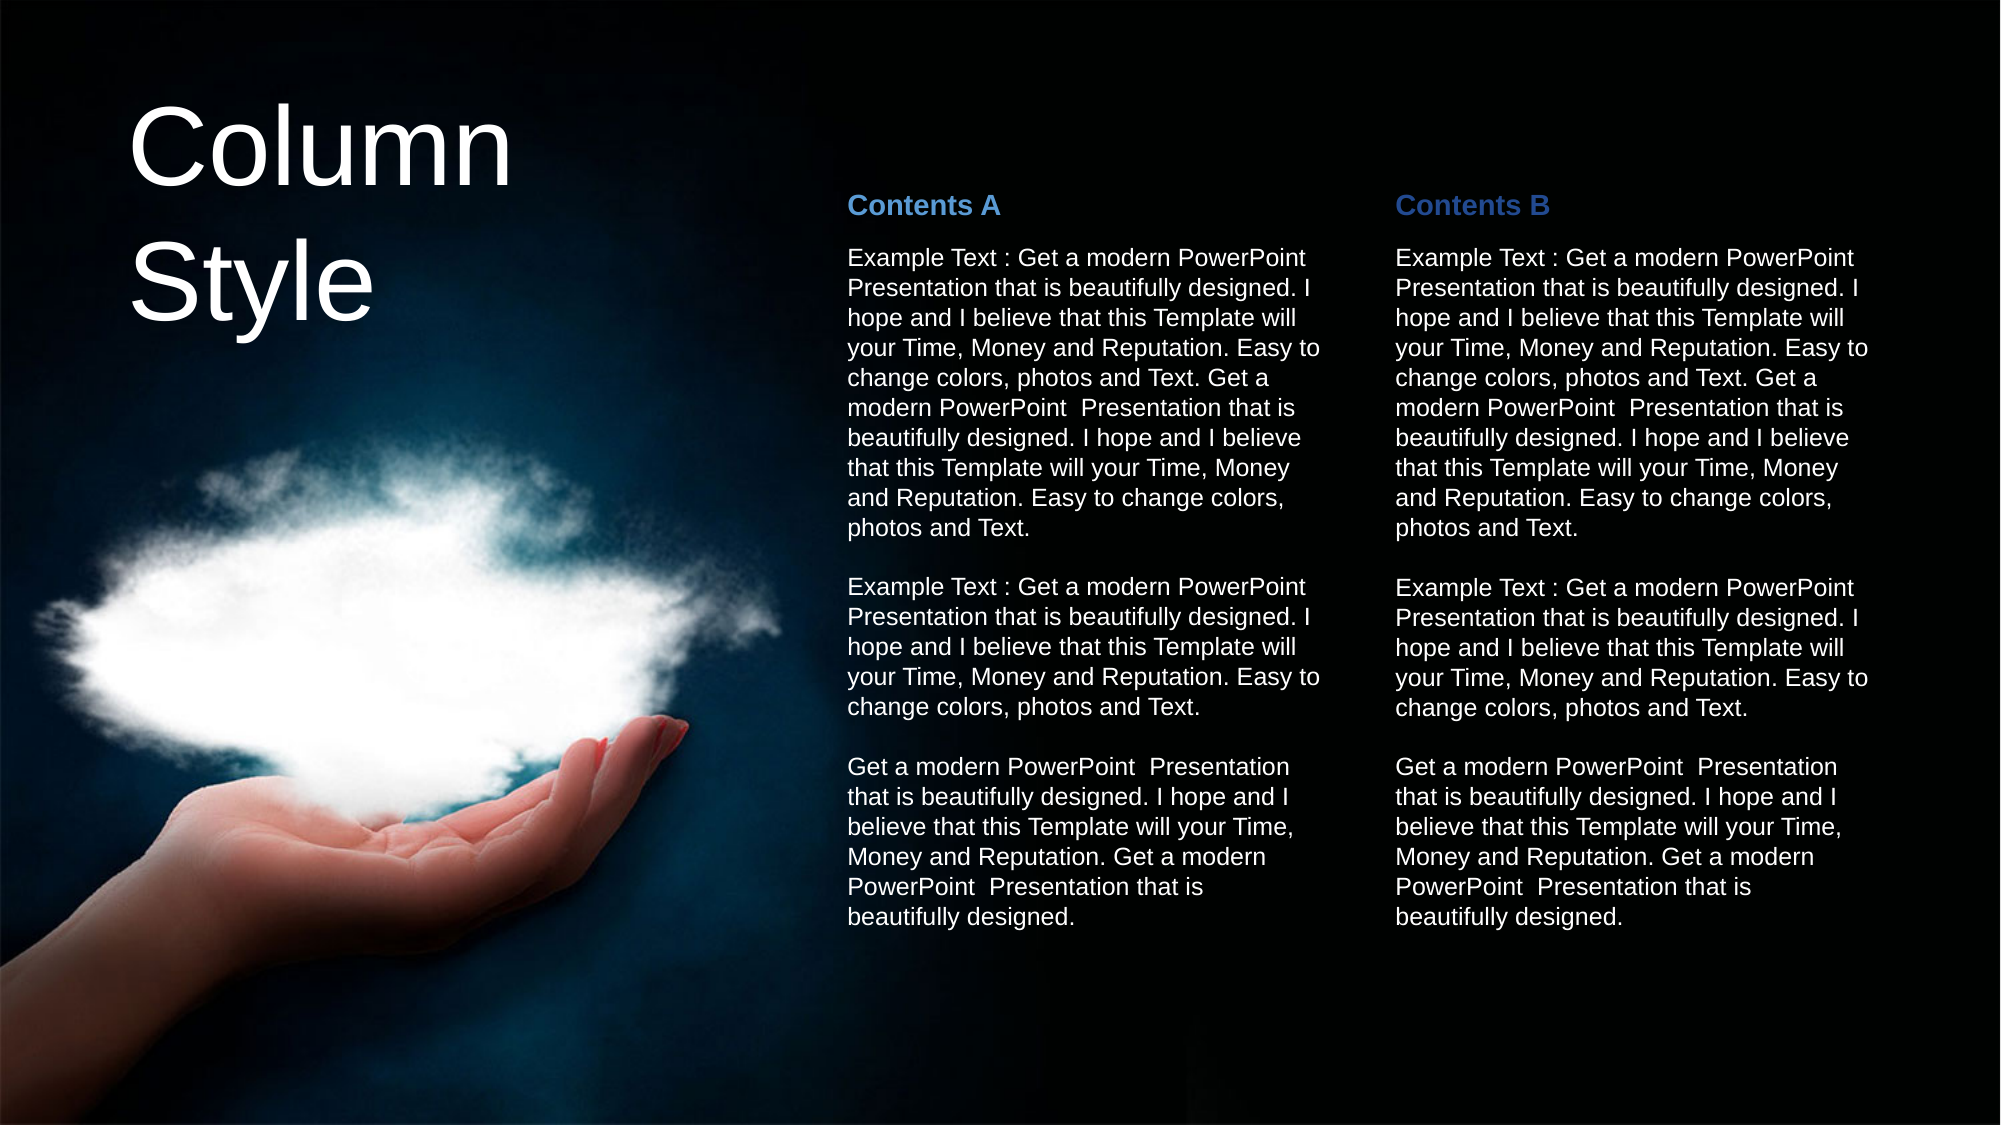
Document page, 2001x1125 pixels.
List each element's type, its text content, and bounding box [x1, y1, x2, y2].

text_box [1380, 178, 1888, 947]
picture [0, 0, 2001, 1125]
text_box Column Style [112, 65, 583, 351]
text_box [832, 178, 1340, 947]
